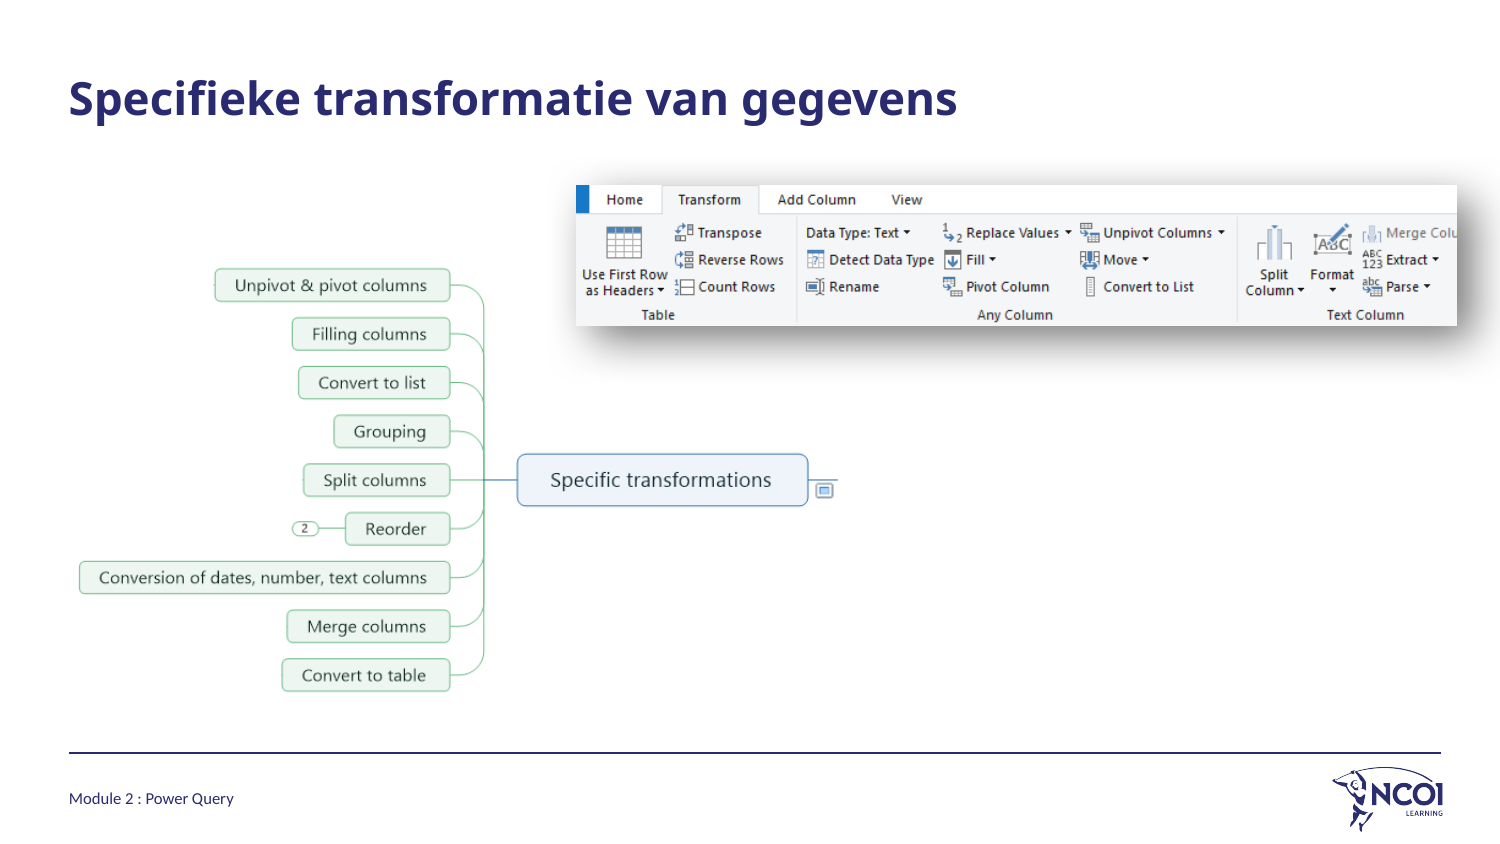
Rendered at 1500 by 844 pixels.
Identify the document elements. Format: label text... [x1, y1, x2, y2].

picture [30, 185, 1457, 730]
picture [1310, 743, 1465, 844]
footer Module 2 : Power Query [53, 775, 561, 821]
title Specifieke transformatie van gegevens [68, 23, 1264, 125]
